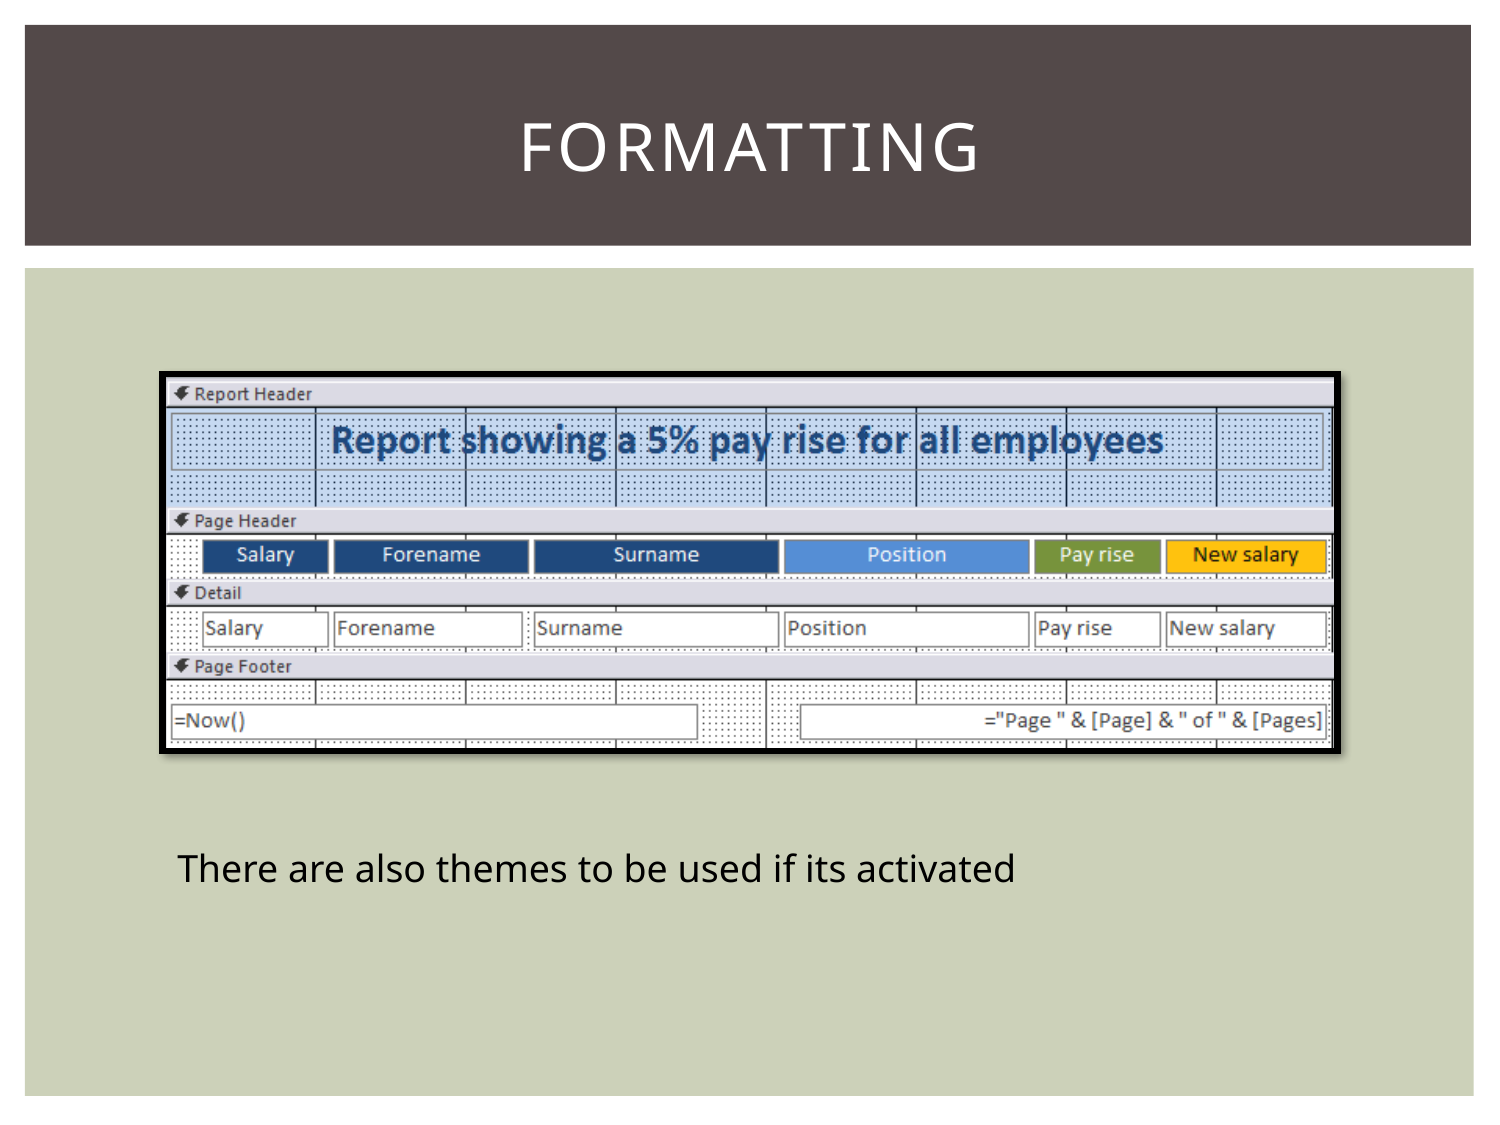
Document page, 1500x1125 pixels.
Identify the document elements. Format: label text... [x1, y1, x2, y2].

title Formatting [62, 58, 1438, 232]
picture [165, 377, 1335, 748]
text_box There are also themes to be used if its activated [162, 837, 1363, 898]
